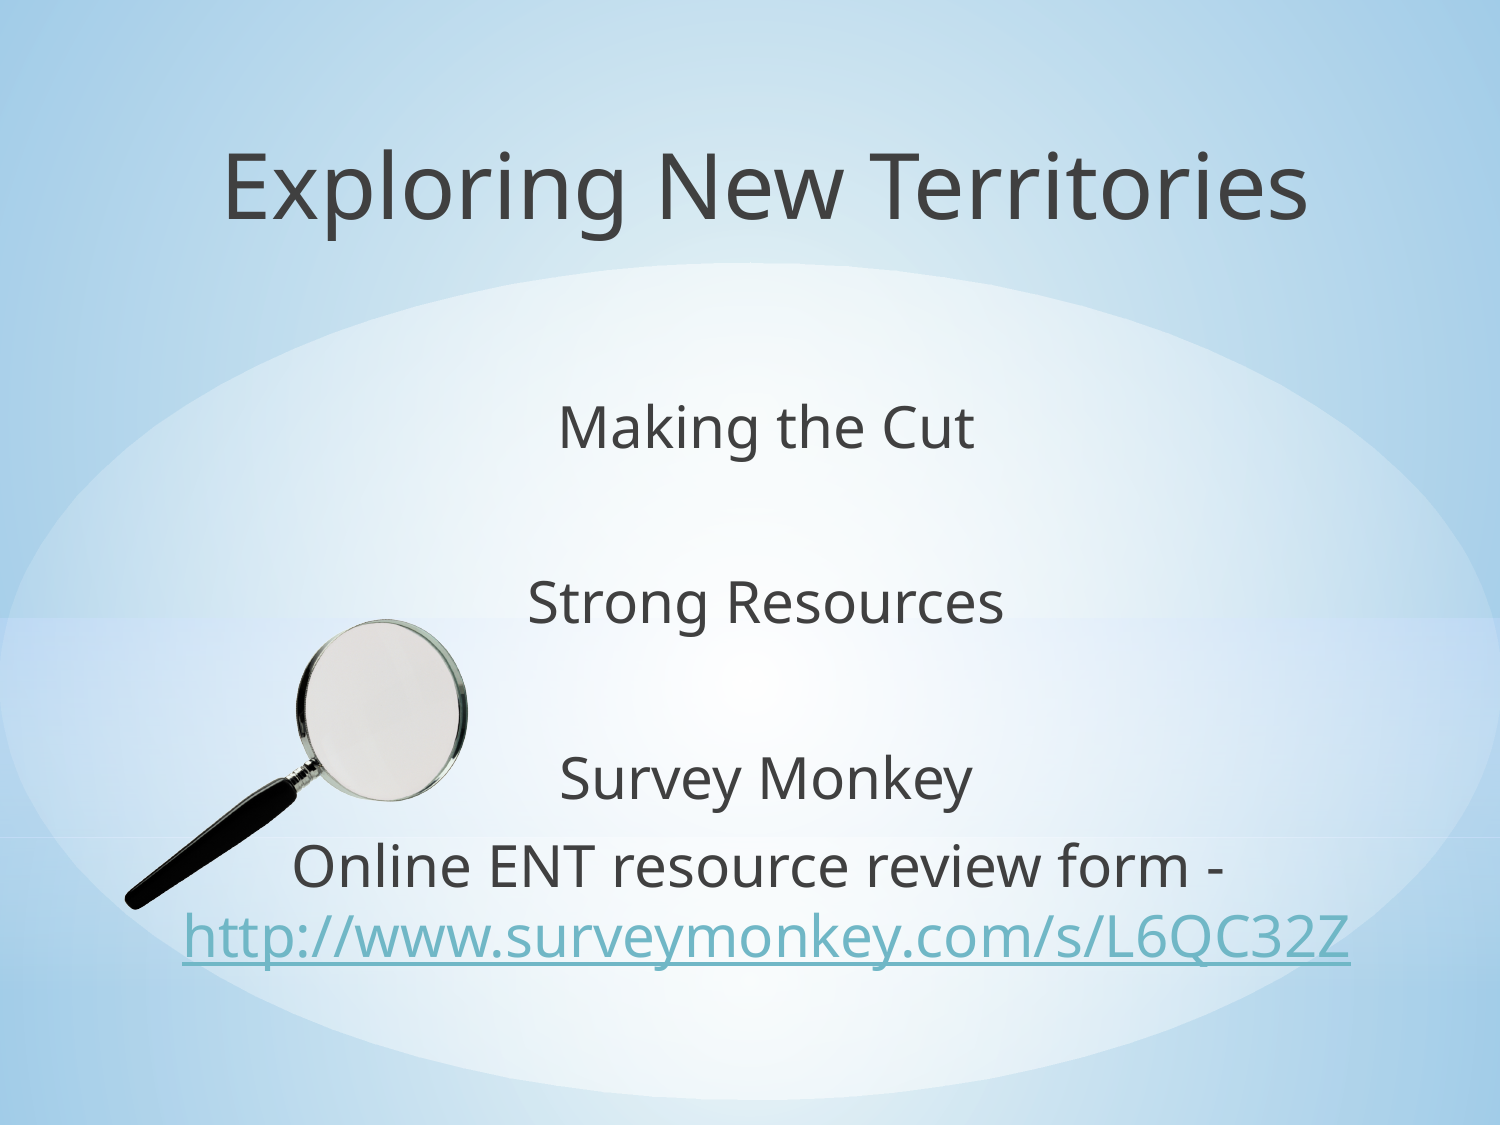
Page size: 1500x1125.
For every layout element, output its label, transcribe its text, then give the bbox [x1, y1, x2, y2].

picture [72, 598, 502, 918]
list Exploring New Territories Making the Cut Strong Resources Survey Monkey Online ENT resource review form - http://www.surveymonkey.com/s/L6QC32Z [119, 120, 1407, 1036]
